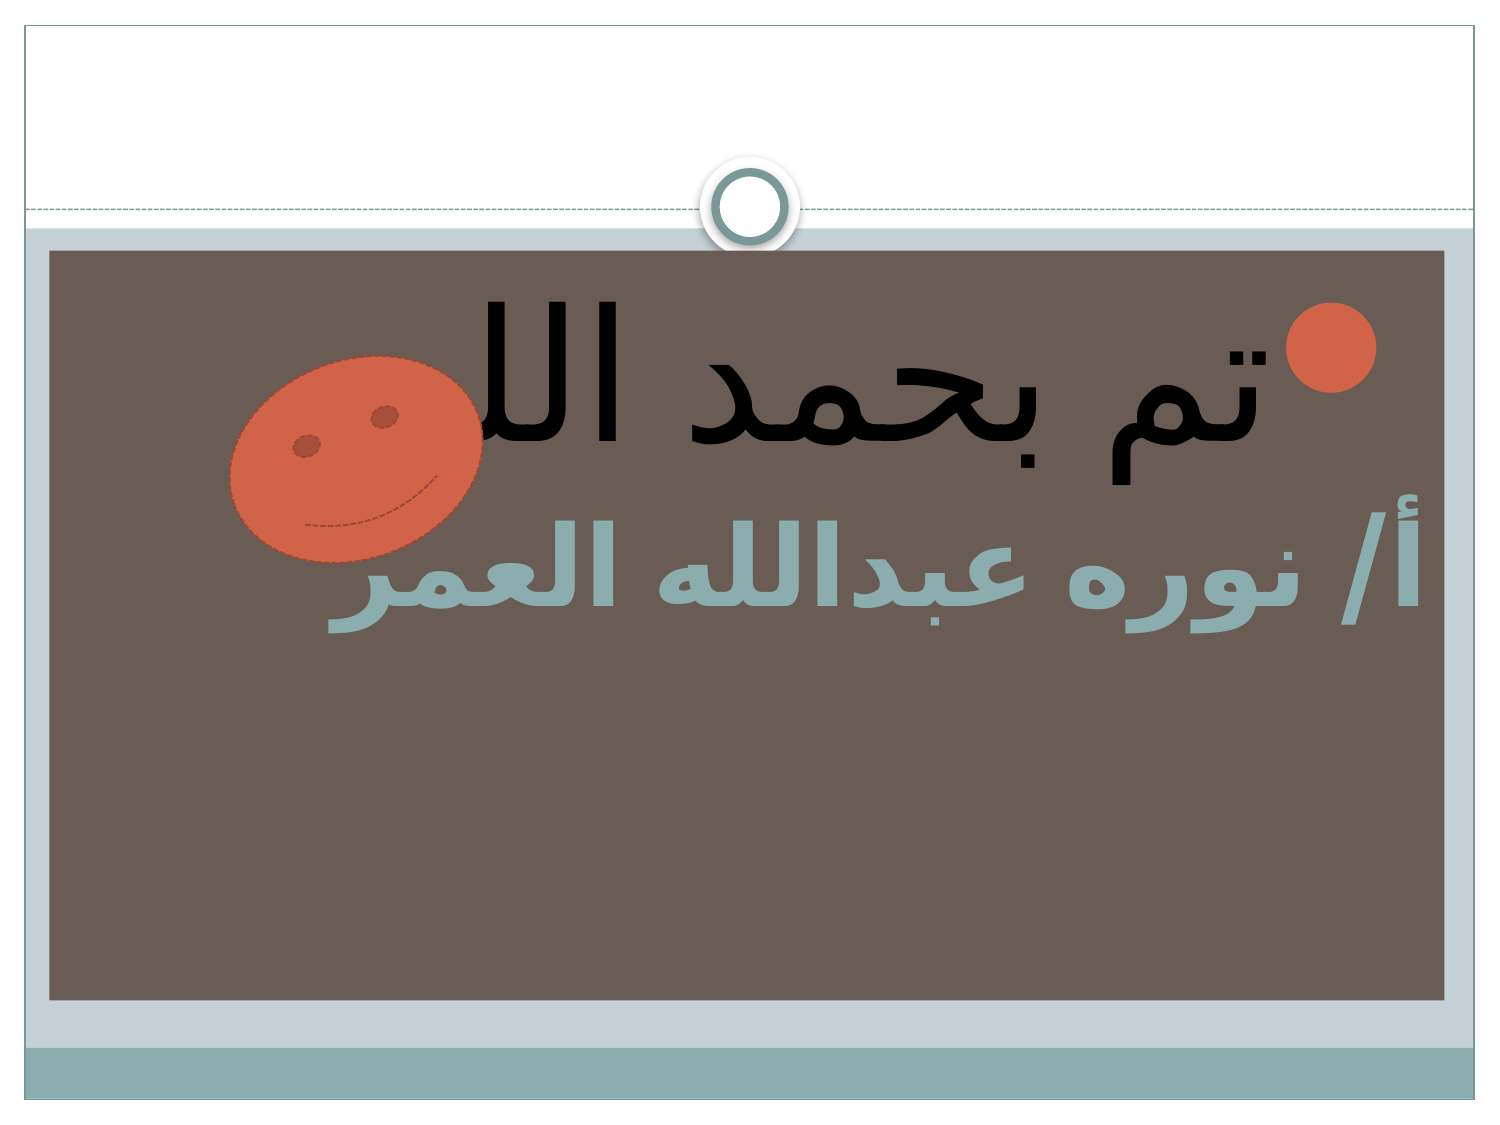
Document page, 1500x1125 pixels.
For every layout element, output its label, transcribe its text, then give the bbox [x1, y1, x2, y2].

text_box أ/ نوره عبدالله العمر [55, 486, 1445, 637]
text_box [228, 355, 484, 486]
list تم بحمد الله [49, 250, 1445, 1001]
